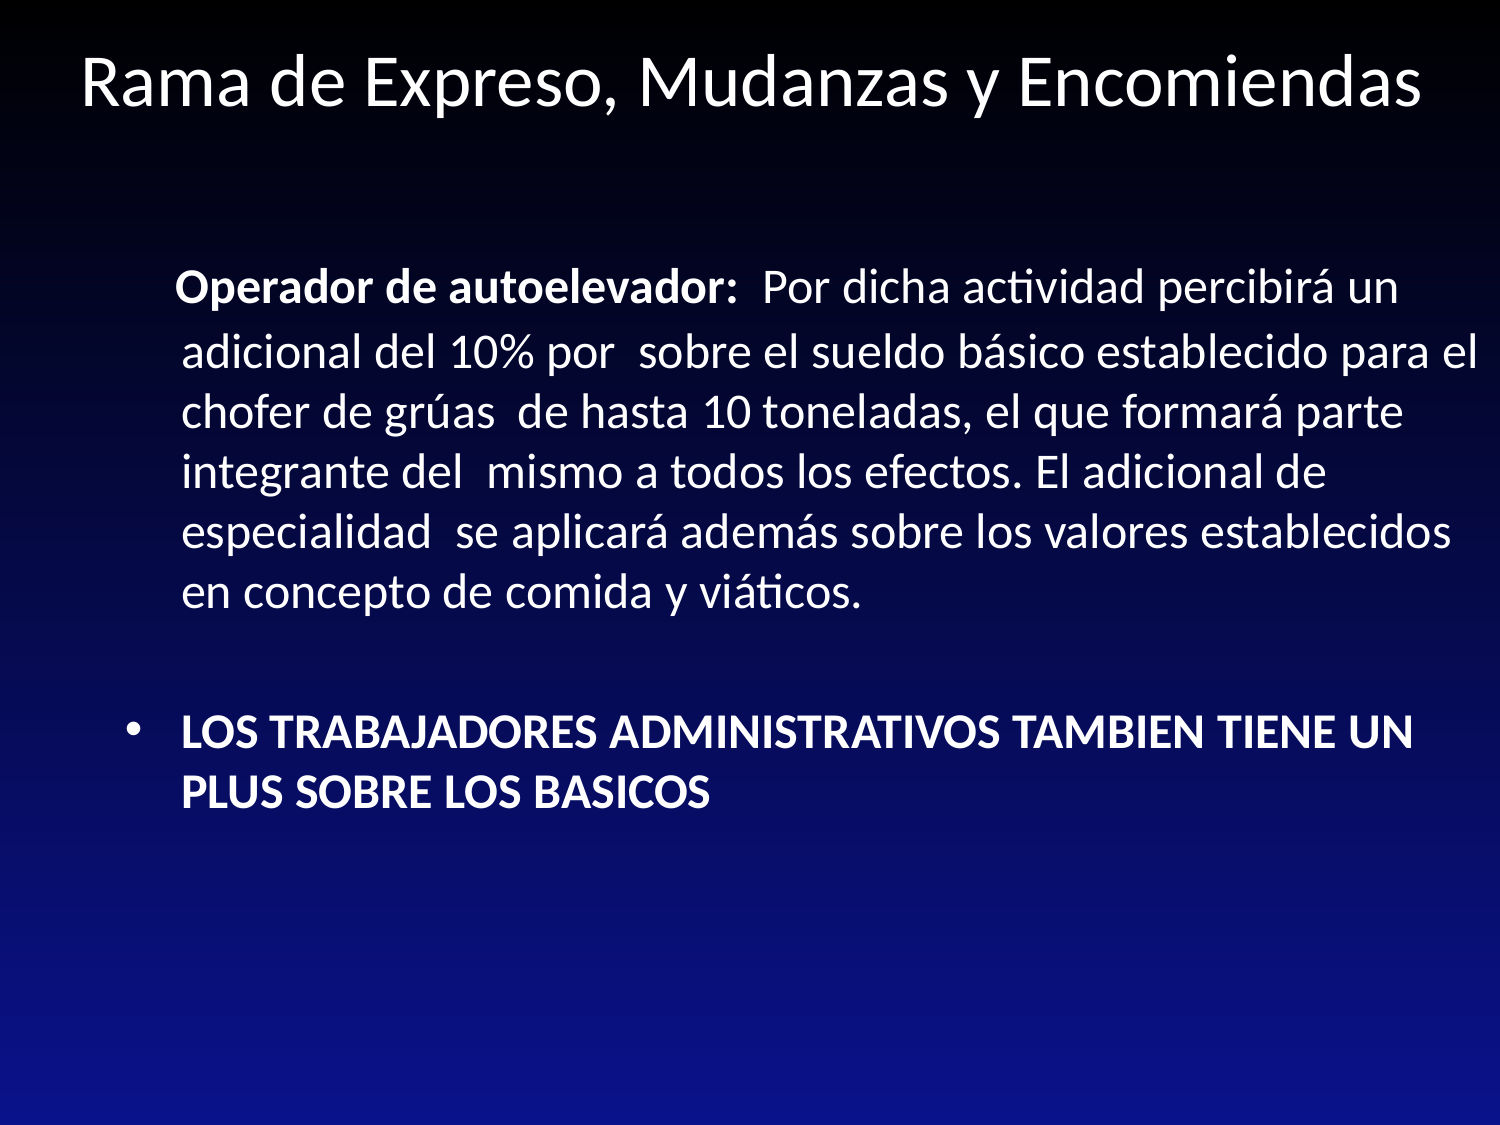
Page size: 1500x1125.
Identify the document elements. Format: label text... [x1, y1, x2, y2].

title Rama de Expreso, Mudanzas y Encomiendas [76, 30, 1428, 219]
list Operador de autoelevador: Por dicha actividad percibirá un adicional del 10% por sobre el sueldo básico establecido para el chofer de grúas de hasta 10 toneladas, el que formará parte integrante del mismo a todos los efectos. El adicional de especialidad se aplicará además sobre los valores establecidos en concepto de comida y viáticos. LOS TRABAJADORES ADMINISTRATIVOS TAMBIEN TIENE UN PLUS SOBRE LOS BASICOS [124, 228, 1500, 972]
